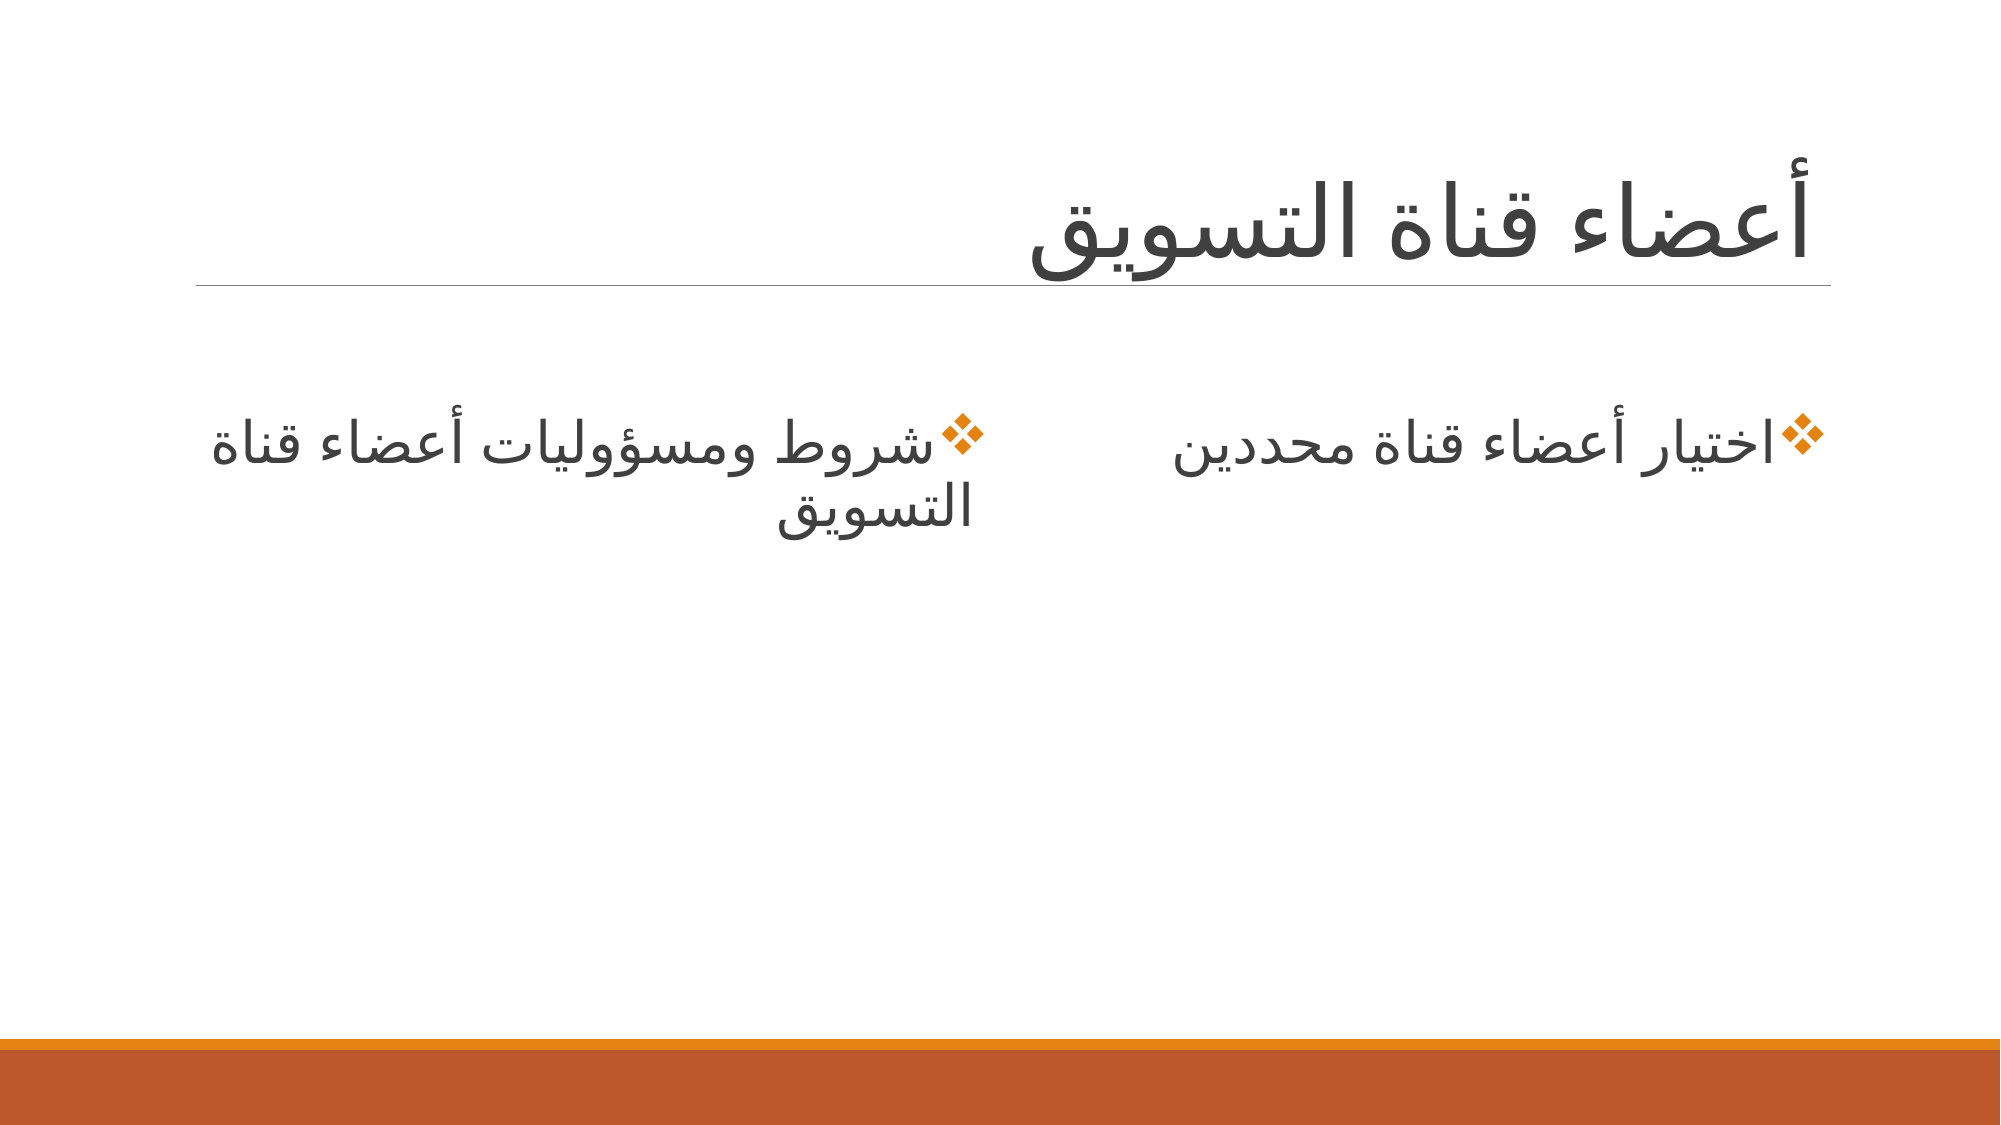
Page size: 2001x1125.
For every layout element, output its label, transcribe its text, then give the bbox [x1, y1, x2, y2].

list شروط ومسؤوليات أعضاء قناة التسويق [180, 406, 990, 963]
title أعضاء قناة التسويق [180, 47, 1830, 285]
list اختيار أعضاء قناة محددين [1020, 406, 1830, 963]
